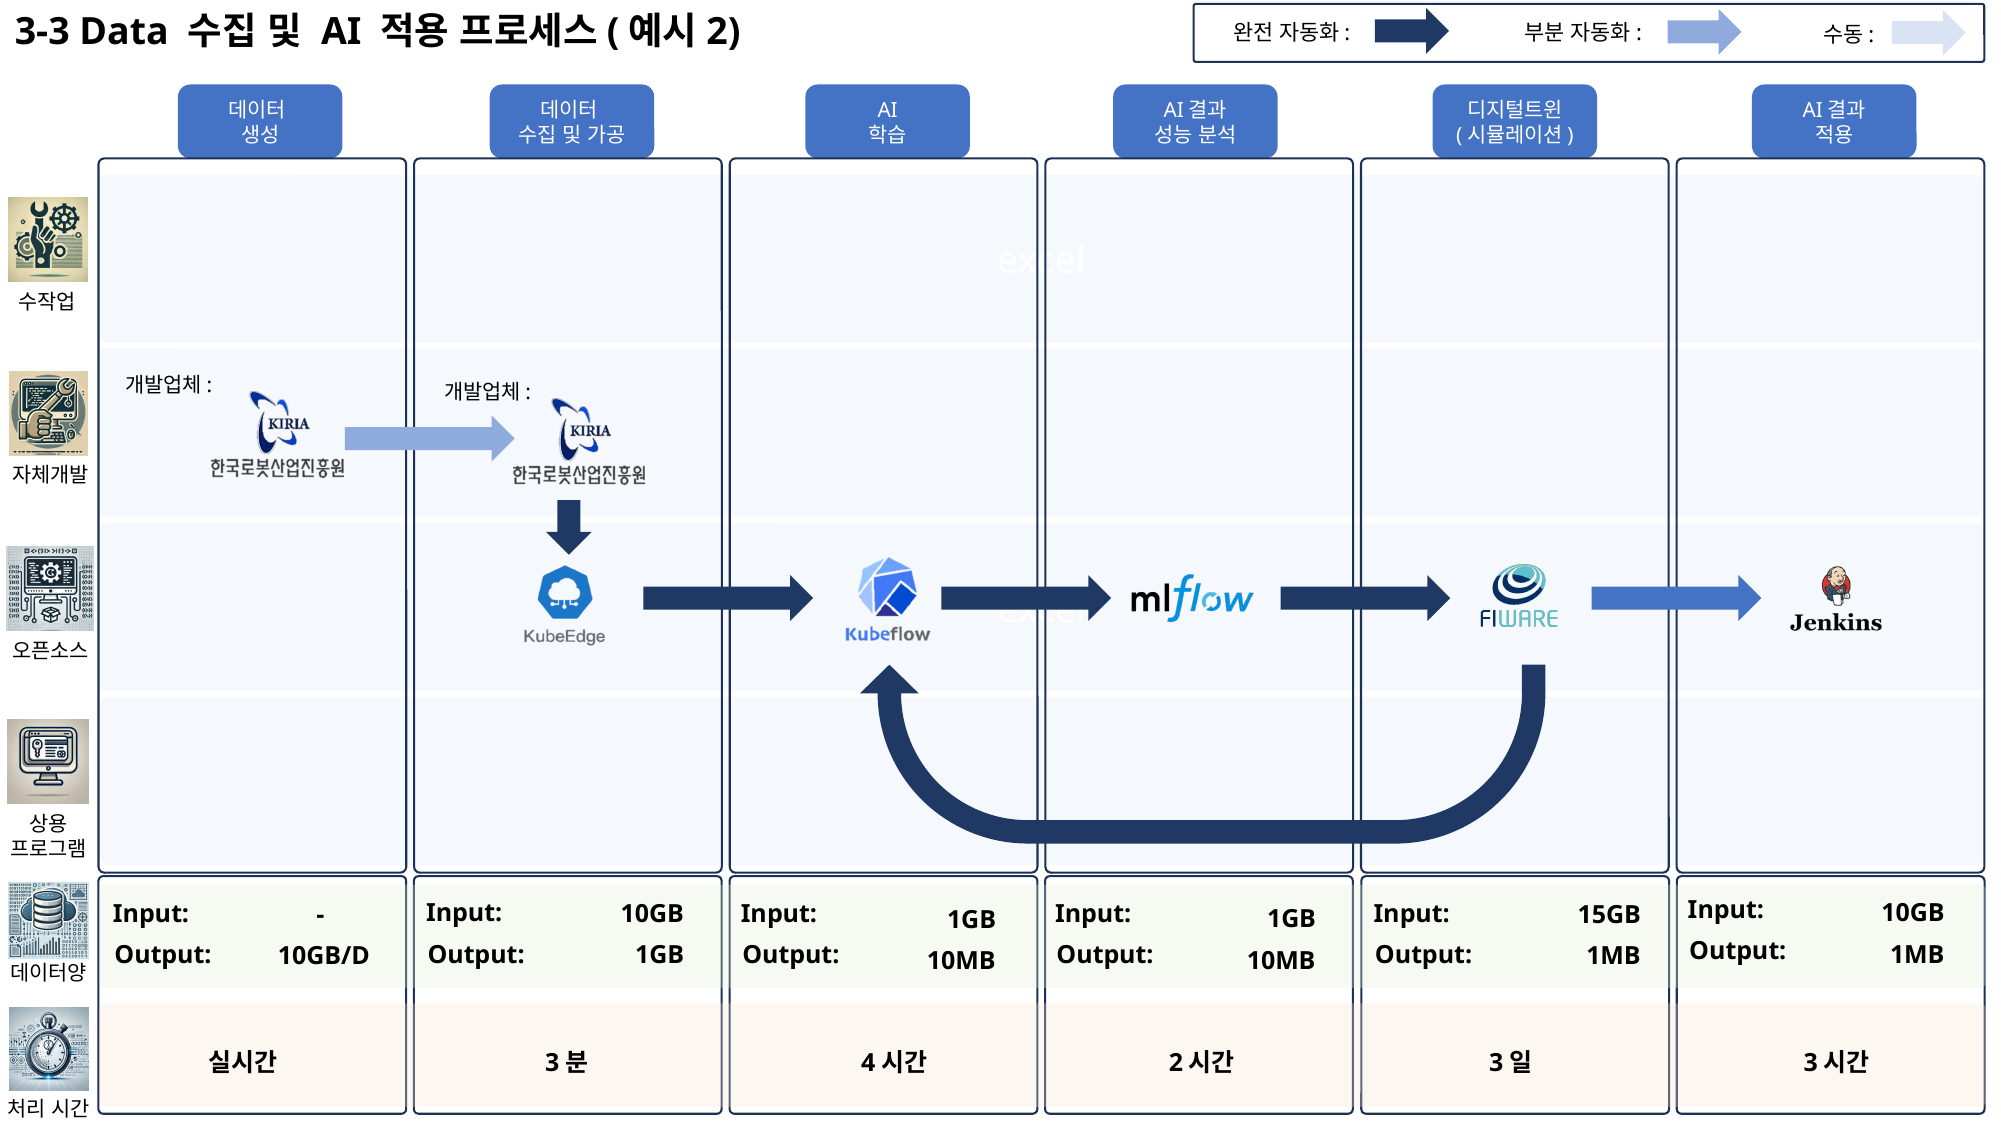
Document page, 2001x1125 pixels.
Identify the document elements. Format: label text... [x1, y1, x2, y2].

text_box 실시간 [193, 1039, 293, 1084]
text_box Output: [1041, 931, 1176, 977]
text_box excel [723, 611, 728, 693]
text_box [408, 695, 413, 866]
text_box Input: [411, 889, 518, 935]
text_box [412, 990, 723, 1002]
text_box 15GB [1562, 890, 1656, 936]
text_box [97, 157, 408, 874]
picture [211, 391, 344, 486]
picture [1126, 572, 1262, 624]
picture [833, 546, 940, 654]
text_box 10MB [911, 937, 1011, 982]
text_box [0, 546, 108, 671]
text_box AI결과 적용 [1750, 83, 1918, 157]
text_box [413, 157, 723, 874]
text_box Input: [1358, 889, 1465, 935]
text_box [1039, 695, 1044, 819]
text_box [1360, 875, 1671, 883]
text_box - [301, 890, 340, 932]
text_box 1MB [1571, 932, 1656, 977]
text_box excel [408, 173, 413, 344]
text_box [728, 1108, 1039, 1115]
text_box excel [1355, 611, 1359, 693]
text_box 1GB [1252, 895, 1331, 936]
picture [1783, 562, 1890, 639]
text_box [1044, 875, 1354, 883]
text_box [1355, 695, 1359, 819]
text_box [642, 572, 815, 624]
text_box 디지털트윈 (시뮬레이션) [1431, 83, 1599, 157]
text_box [97, 990, 408, 1007]
text_box [1039, 845, 1044, 866]
text_box 3시간 [1788, 1038, 1885, 1084]
text_box [1360, 990, 1671, 1002]
text_box 1GB [620, 930, 699, 976]
text_box [344, 413, 513, 464]
text_box [408, 347, 413, 426]
text_box 3-3 Data 수집 및 AI 적용 프로세스(예시2) [0, 0, 806, 60]
text_box [106, 883, 1987, 990]
text_box 데이터 수집 및 가공 [488, 83, 656, 157]
text_box 10GB [1866, 889, 1960, 935]
text_box excel [408, 522, 413, 693]
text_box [1193, 3, 1985, 62]
text_box Input: [1672, 885, 1779, 931]
text_box [1355, 347, 1359, 518]
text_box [0, 197, 94, 322]
picture [1465, 551, 1572, 640]
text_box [0, 371, 108, 495]
text_box [97, 875, 408, 883]
text_box Output: [727, 931, 861, 976]
text_box [1039, 347, 1044, 518]
text_box [1670, 347, 1675, 518]
text_box Output: [412, 930, 547, 976]
text_box 1GB [932, 895, 1011, 937]
text_box excel [723, 173, 728, 344]
text_box [1279, 572, 1452, 624]
text_box 개발업체: [429, 371, 552, 412]
text_box AI 학습 [804, 83, 971, 157]
text_box [1359, 157, 1670, 874]
text_box 10GB [605, 890, 699, 935]
text_box [728, 875, 1039, 883]
text_box [1675, 157, 1986, 874]
text_box [1044, 157, 1355, 819]
text_box [728, 157, 1039, 874]
text_box [110, 1108, 408, 1115]
picture [524, 565, 605, 646]
text_box Input: [1040, 890, 1147, 935]
text_box [1044, 845, 1355, 874]
text_box 개발업체: [111, 364, 233, 404]
text_box [728, 990, 1039, 1002]
text_box [1044, 990, 1354, 1002]
text_box [543, 499, 595, 557]
text_box excel [1355, 173, 1359, 344]
text_box [1675, 1106, 1986, 1115]
text_box [99, 1002, 1987, 1108]
text_box excel [1670, 173, 1675, 344]
text_box 2시간 [1154, 1039, 1250, 1085]
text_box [0, 883, 106, 993]
text_box [408, 452, 413, 518]
text_box [1360, 1108, 1671, 1115]
text_box Output: [1360, 931, 1494, 976]
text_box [0, 1007, 110, 1125]
text_box excel [1670, 522, 1675, 585]
text_box 10GB/D [262, 932, 385, 977]
text_box excel [1039, 522, 1044, 585]
text_box [1675, 875, 1986, 885]
text_box Input: [726, 889, 832, 935]
text_box [1044, 1108, 1354, 1115]
text_box 10MB [1231, 936, 1331, 982]
text_box 3분 [530, 1039, 603, 1084]
text_box 1MB [1874, 930, 1960, 976]
text_box [723, 347, 728, 518]
text_box excel [1670, 611, 1675, 693]
text_box [940, 572, 1113, 624]
text_box excel [1355, 522, 1359, 585]
text_box [857, 663, 1547, 845]
text_box AI결과 성능 분석 [1112, 83, 1279, 157]
text_box [1355, 845, 1359, 866]
text_box [723, 695, 728, 866]
text_box excel [1039, 173, 1044, 344]
text_box 3일 [1474, 1038, 1548, 1084]
text_box Output: [1674, 926, 1808, 972]
text_box 데이터 생성 [176, 83, 344, 157]
text_box excel [723, 522, 728, 585]
picture [513, 398, 645, 493]
text_box excel [1039, 611, 1044, 693]
text_box [1675, 987, 1986, 1004]
text_box [412, 1108, 723, 1115]
text_box [1670, 695, 1675, 866]
text_box [412, 875, 723, 883]
text_box [1590, 572, 1763, 624]
text_box 4시간 [846, 1038, 942, 1084]
text_box Output: [106, 931, 234, 977]
text_box Input: [106, 890, 205, 936]
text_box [0, 719, 106, 869]
